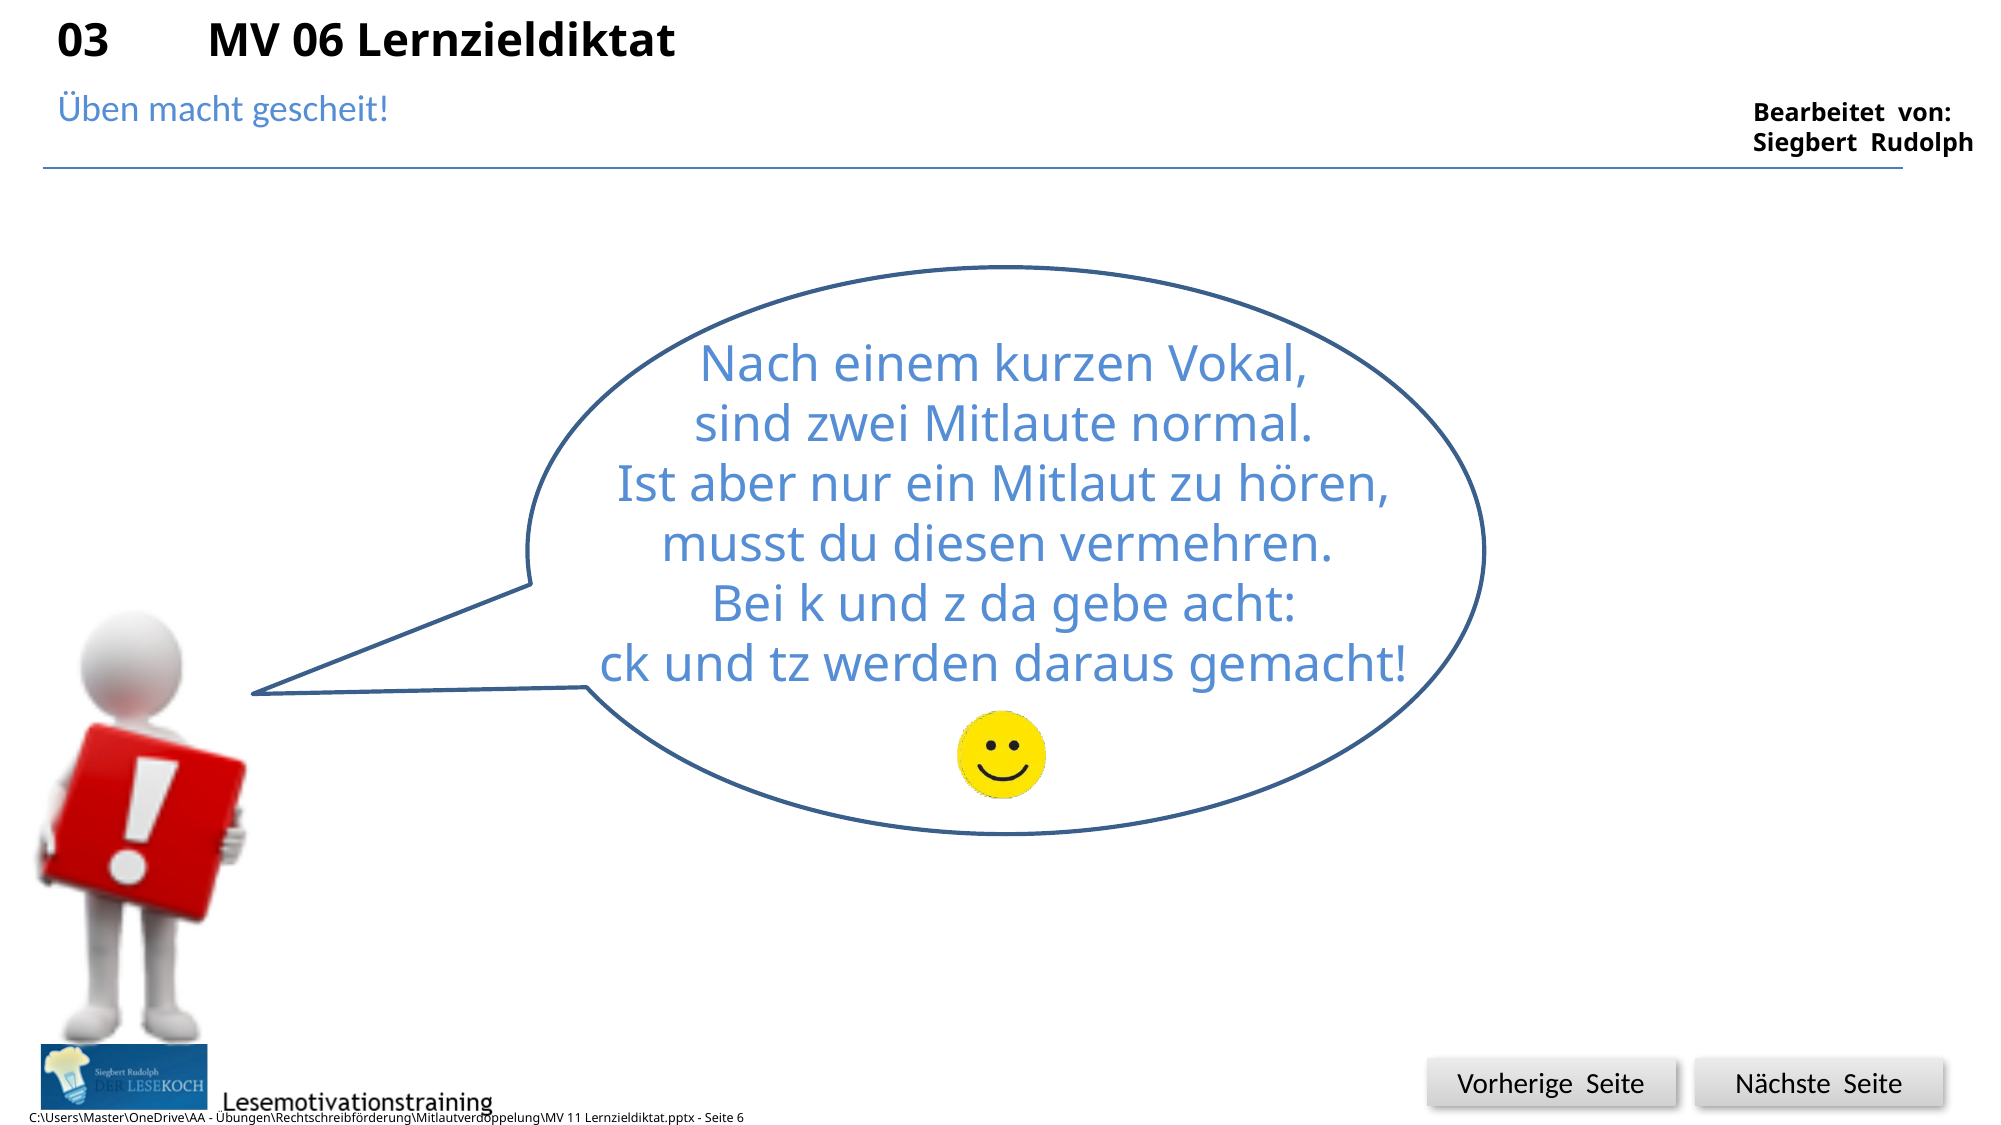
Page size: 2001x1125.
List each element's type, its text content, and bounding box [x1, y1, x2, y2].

text_box C:\Users\Master\OneDrive\AA - Übungen\Rechtschreibförderung\Mitlautverdoppelung\MV 11 Lernzieldiktat.pptx - Seite 6 [14, 1102, 759, 1125]
text_box [296, 412, 585, 696]
text_box [596, 700, 1416, 837]
picture [931, 703, 1071, 811]
text_box [1424, 409, 1487, 692]
text_box Nach einem kurzen Vokal, sind zwei Mitlaute normal. Ist aber nur ein Mitlaut zu hören, musst du diesen vermehren. Bei k und z da gebe acht: ck und tz werden daraus gemacht! [585, 324, 1424, 700]
text_box [713, 265, 1299, 324]
picture [0, 601, 508, 1102]
text_box 03 MV 06 Lernzieldiktat [42, 3, 2000, 73]
text_box Üben macht gescheit! [42, 76, 1709, 137]
